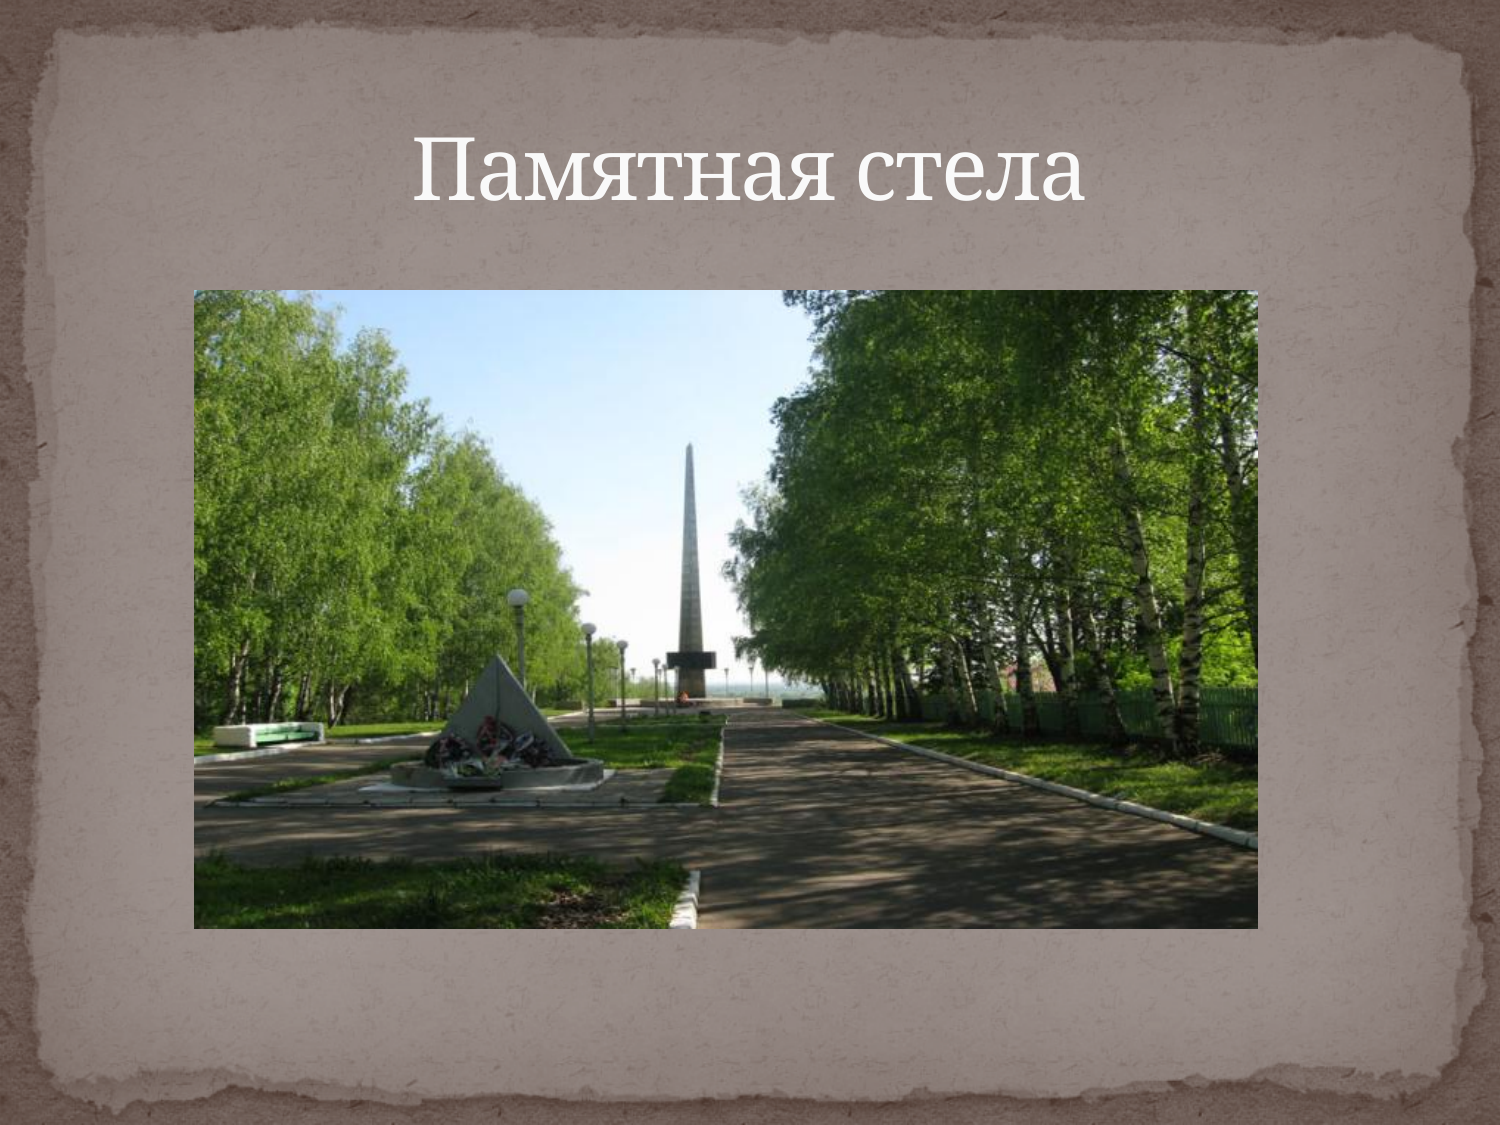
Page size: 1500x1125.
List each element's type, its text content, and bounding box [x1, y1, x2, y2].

title Памятная стела [74, 24, 1425, 225]
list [197, 293, 1256, 927]
